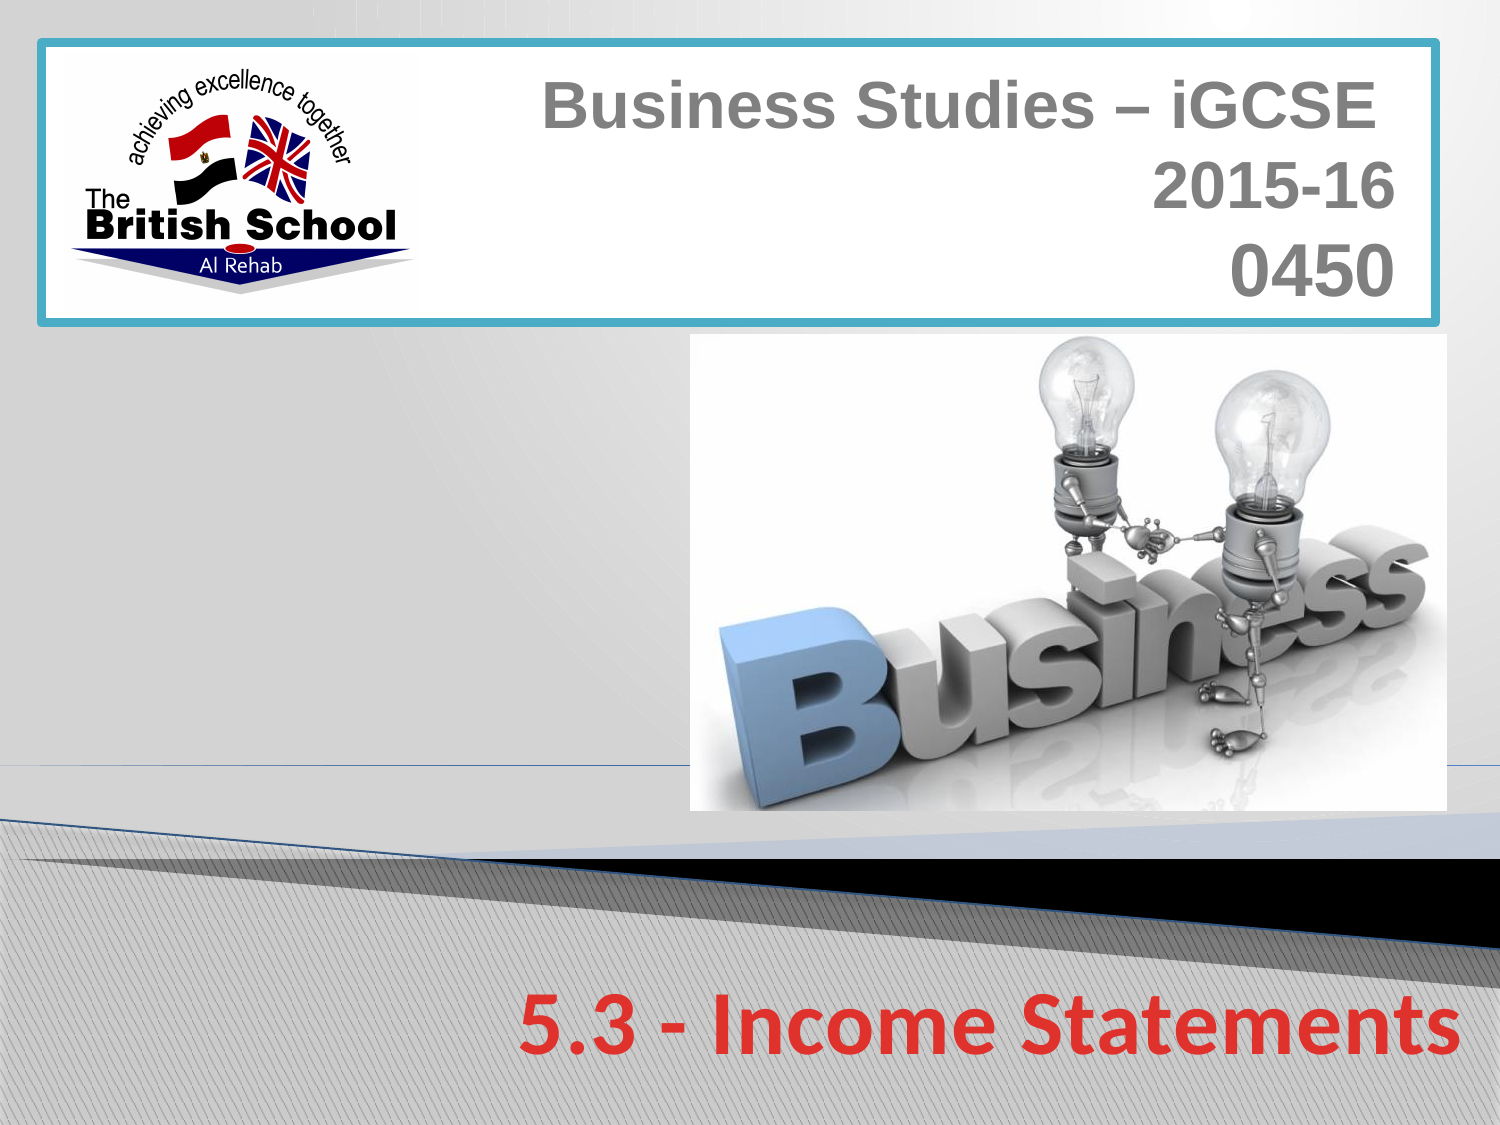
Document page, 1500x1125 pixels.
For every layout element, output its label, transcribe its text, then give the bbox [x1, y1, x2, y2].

text_box [37, 38, 1440, 327]
picture [690, 334, 1448, 811]
picture [64, 54, 420, 312]
picture [5, 859, 1500, 989]
text_box Business Studies – iGCSE 2015-16 0450 [420, 54, 1412, 320]
subtitle 5.3 - Income Statements [64, 955, 1483, 1083]
